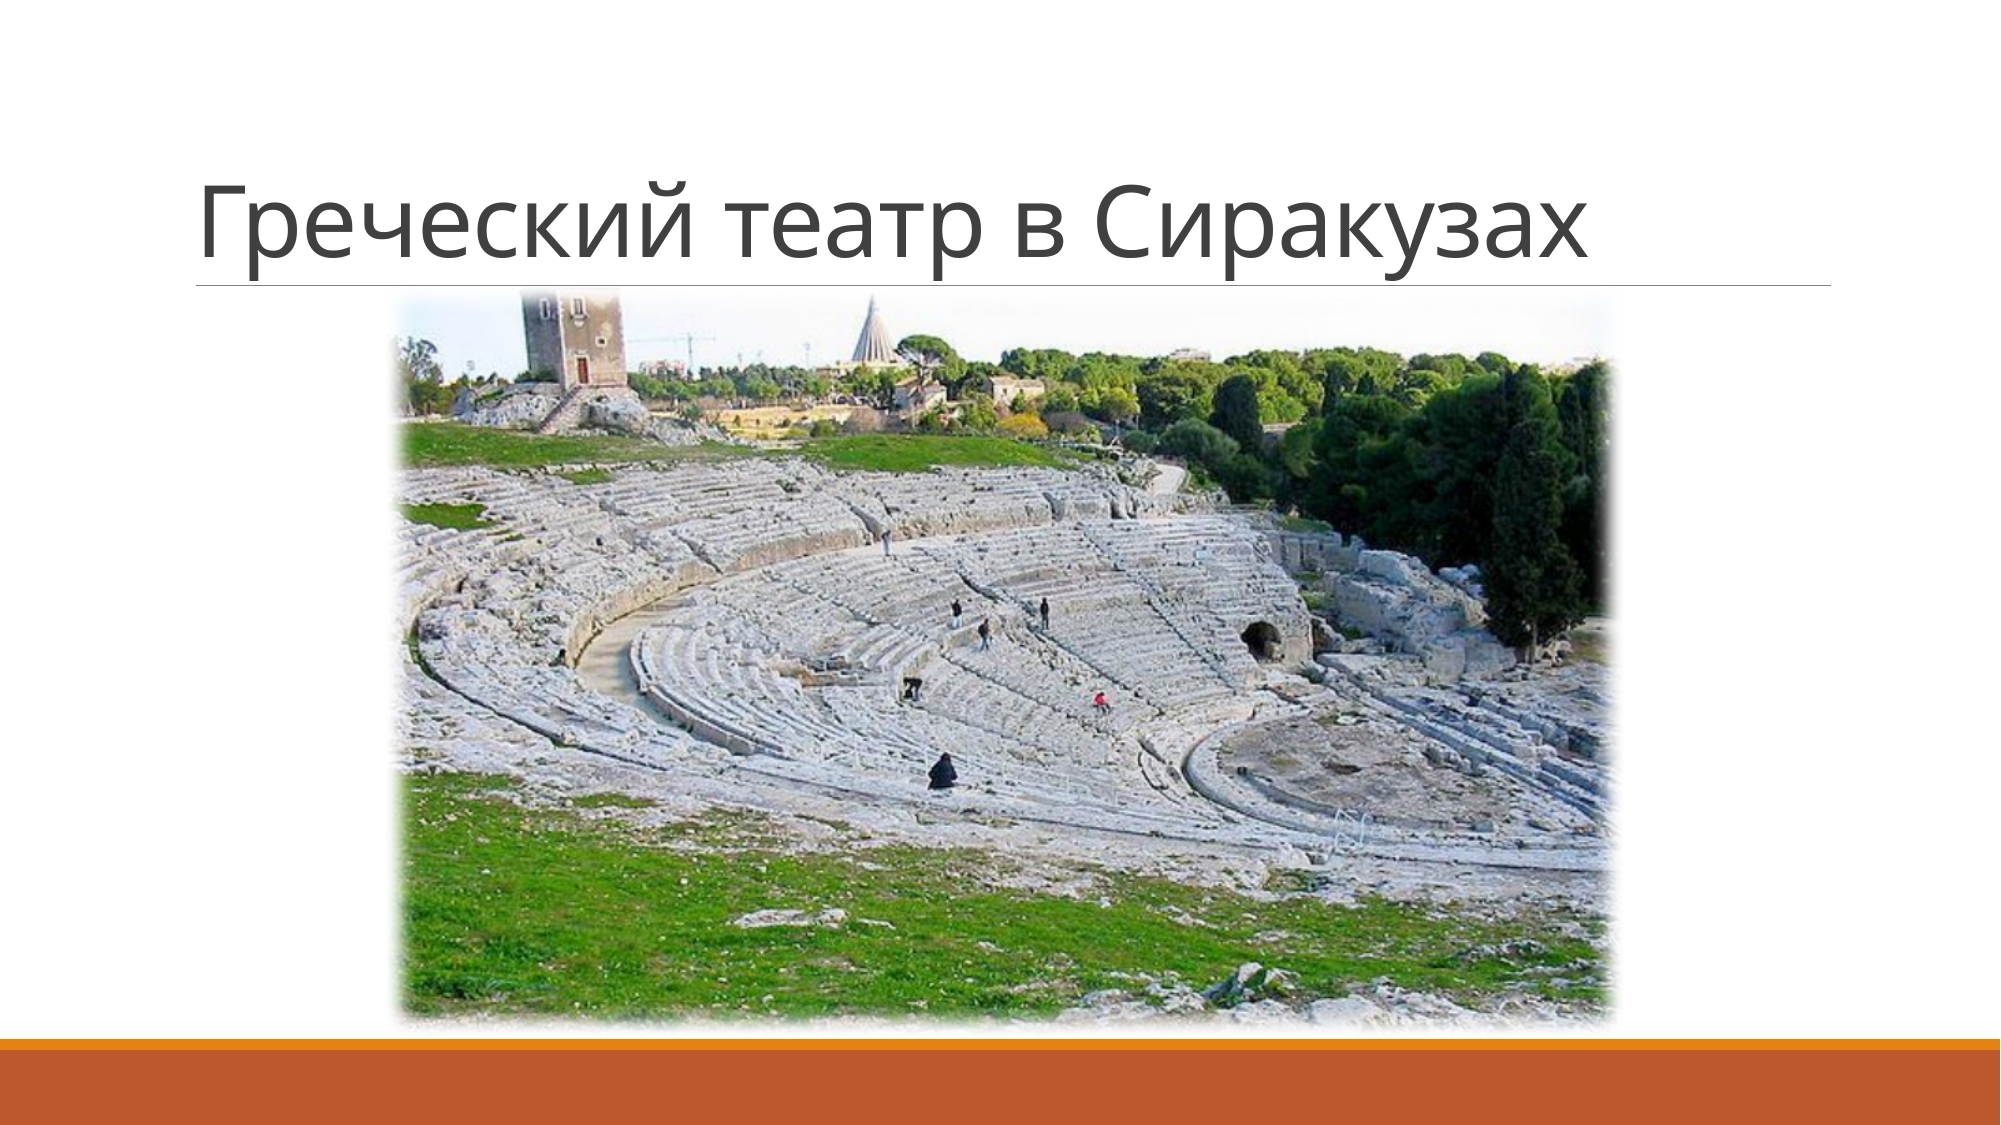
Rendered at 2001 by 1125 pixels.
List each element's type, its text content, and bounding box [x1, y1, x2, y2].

title Греческий театр в Сиракузах [180, 47, 1830, 285]
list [385, 284, 1625, 1038]
